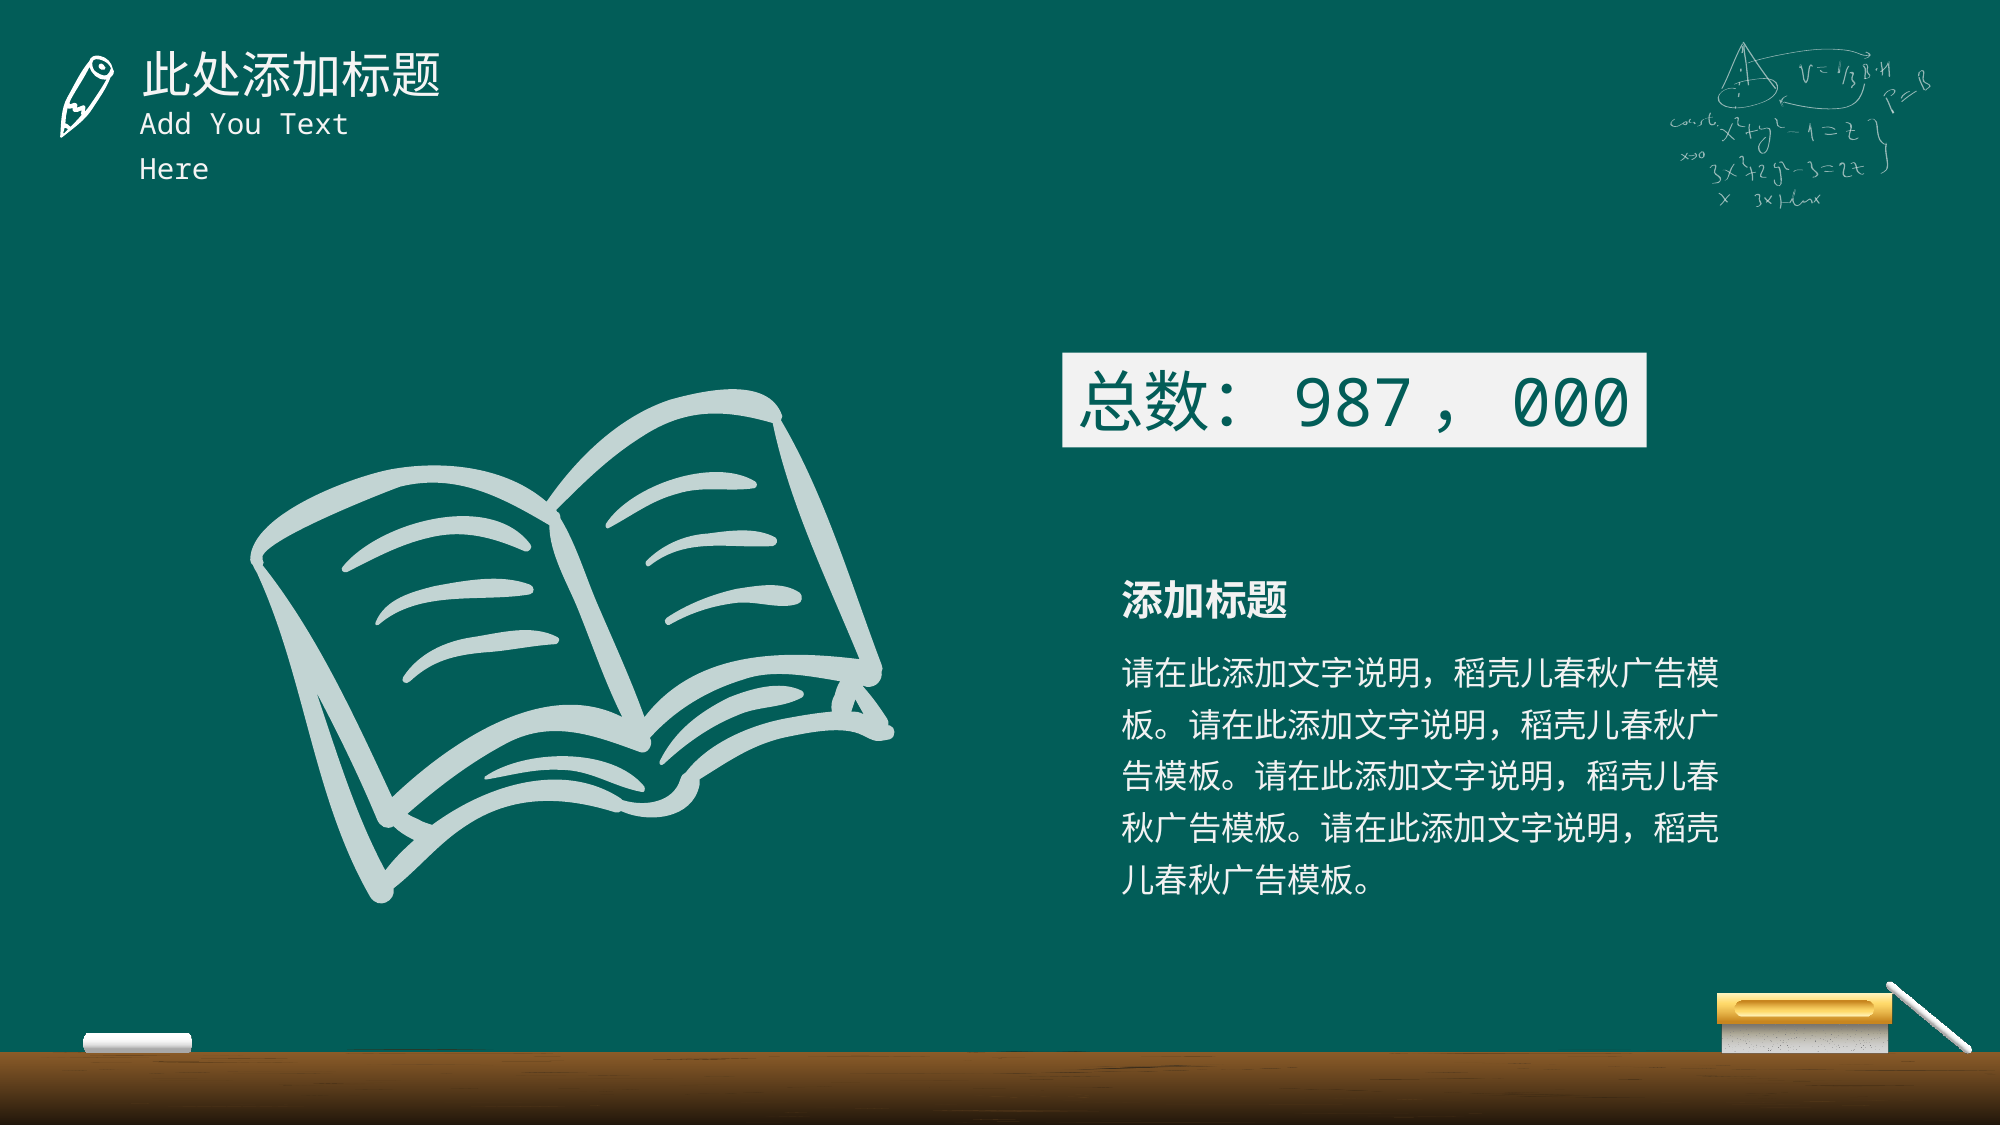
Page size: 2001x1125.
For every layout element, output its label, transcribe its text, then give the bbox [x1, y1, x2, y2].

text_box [1667, 41, 1934, 209]
picture [0, 938, 2000, 1125]
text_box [250, 374, 897, 911]
text_box 请在此添加文字说明，稻壳儿春秋广告模板。请在此添加文字说明，稻壳儿春秋广告模板。请在此添加文字说明，稻壳儿春秋广告模板。请在此添加文字说明，稻壳儿春秋广告模板。 [1106, 632, 1747, 907]
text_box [45, 61, 122, 127]
text_box 总数：987，000 [1062, 352, 1647, 448]
text_box 此处添加标题 [126, 35, 457, 111]
text_box 添加标题 [1106, 566, 1392, 631]
text_box Add You Text Here [124, 87, 430, 194]
